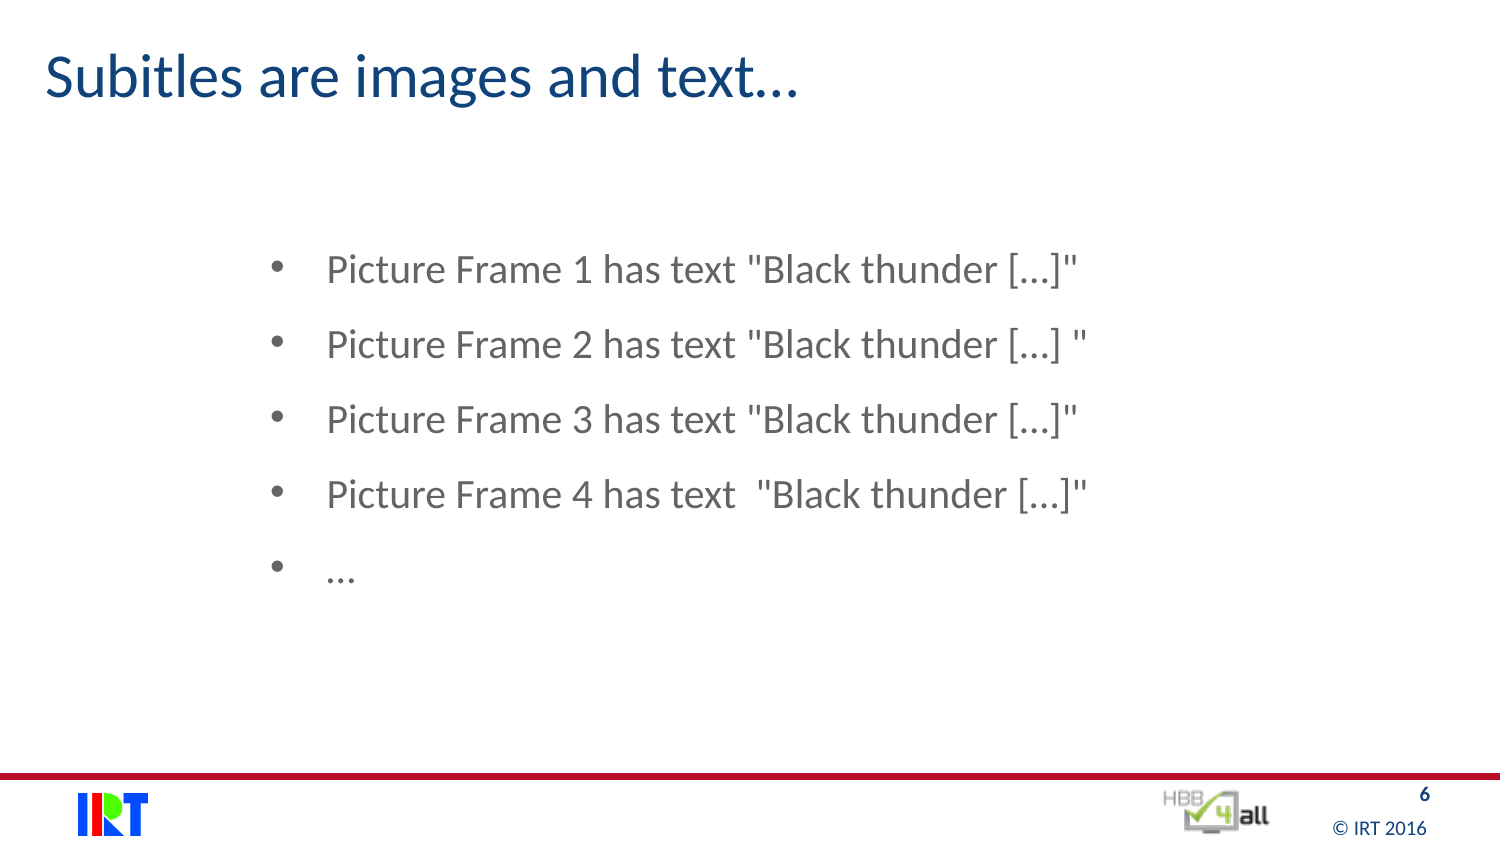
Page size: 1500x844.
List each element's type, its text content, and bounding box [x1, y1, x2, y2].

text_box Picture Frame 1 has text "Black thunder […]" Picture Frame 2 has text "Black thunder […] " Picture Frame 3 has text "Black thunder […]" Picture Frame 4 has text "Black thunder […]" … [255, 209, 1104, 599]
picture [78, 793, 148, 836]
picture [1163, 787, 1270, 844]
title Subitles are images and text… [45, 43, 1407, 161]
